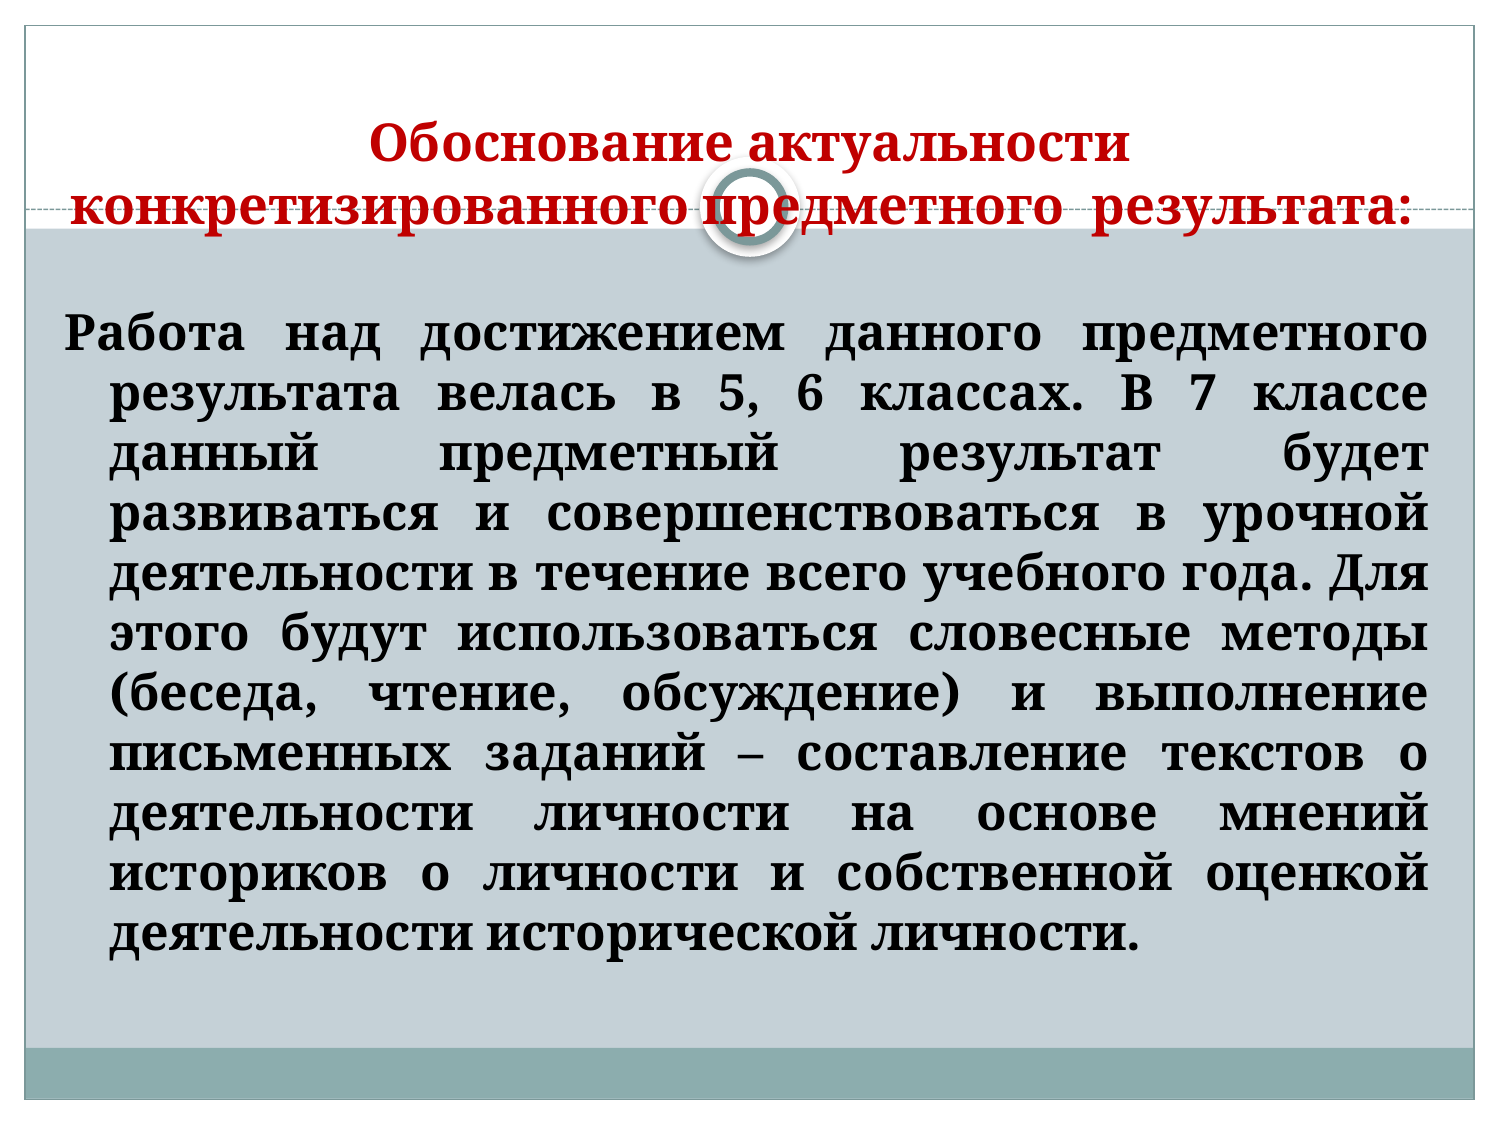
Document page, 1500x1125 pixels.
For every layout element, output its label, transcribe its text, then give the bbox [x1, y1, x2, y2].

title Обоснование актуальности конкретизированного предметного результата: [49, 37, 1450, 305]
list Работа над достижением данного предметного результата велась в 5, 6 классах. В 7 классе данный предметный результат будет развиваться и совершенствоваться в урочной деятельности в течение всего учебного года. Для этого будут использоваться словесные методы (беседа, чтение, обсуждение) и выполнение письменных заданий – составление текстов о деятельности личности на основе мнений историков о личности и собственной оценкой деятельности исторической личности. [49, 292, 1445, 1001]
